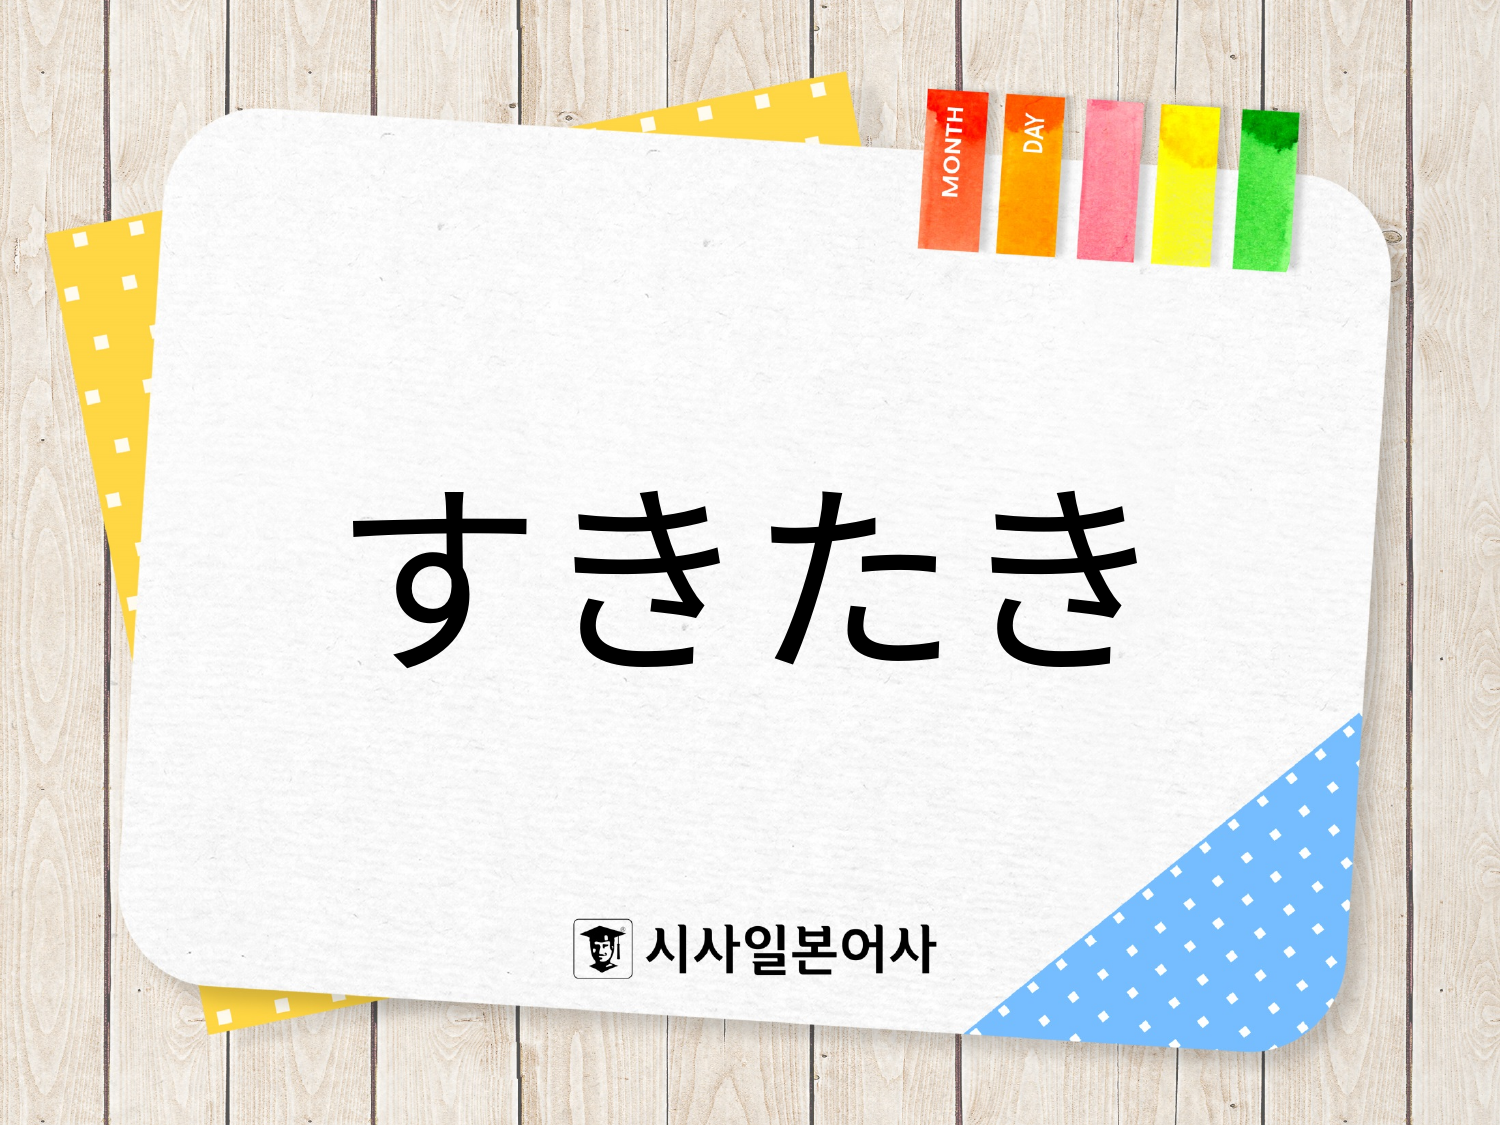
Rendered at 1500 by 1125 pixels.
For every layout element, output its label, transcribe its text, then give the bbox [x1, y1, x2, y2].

title すきたき [75, 338, 1425, 811]
picture [0, 0, 1500, 1125]
